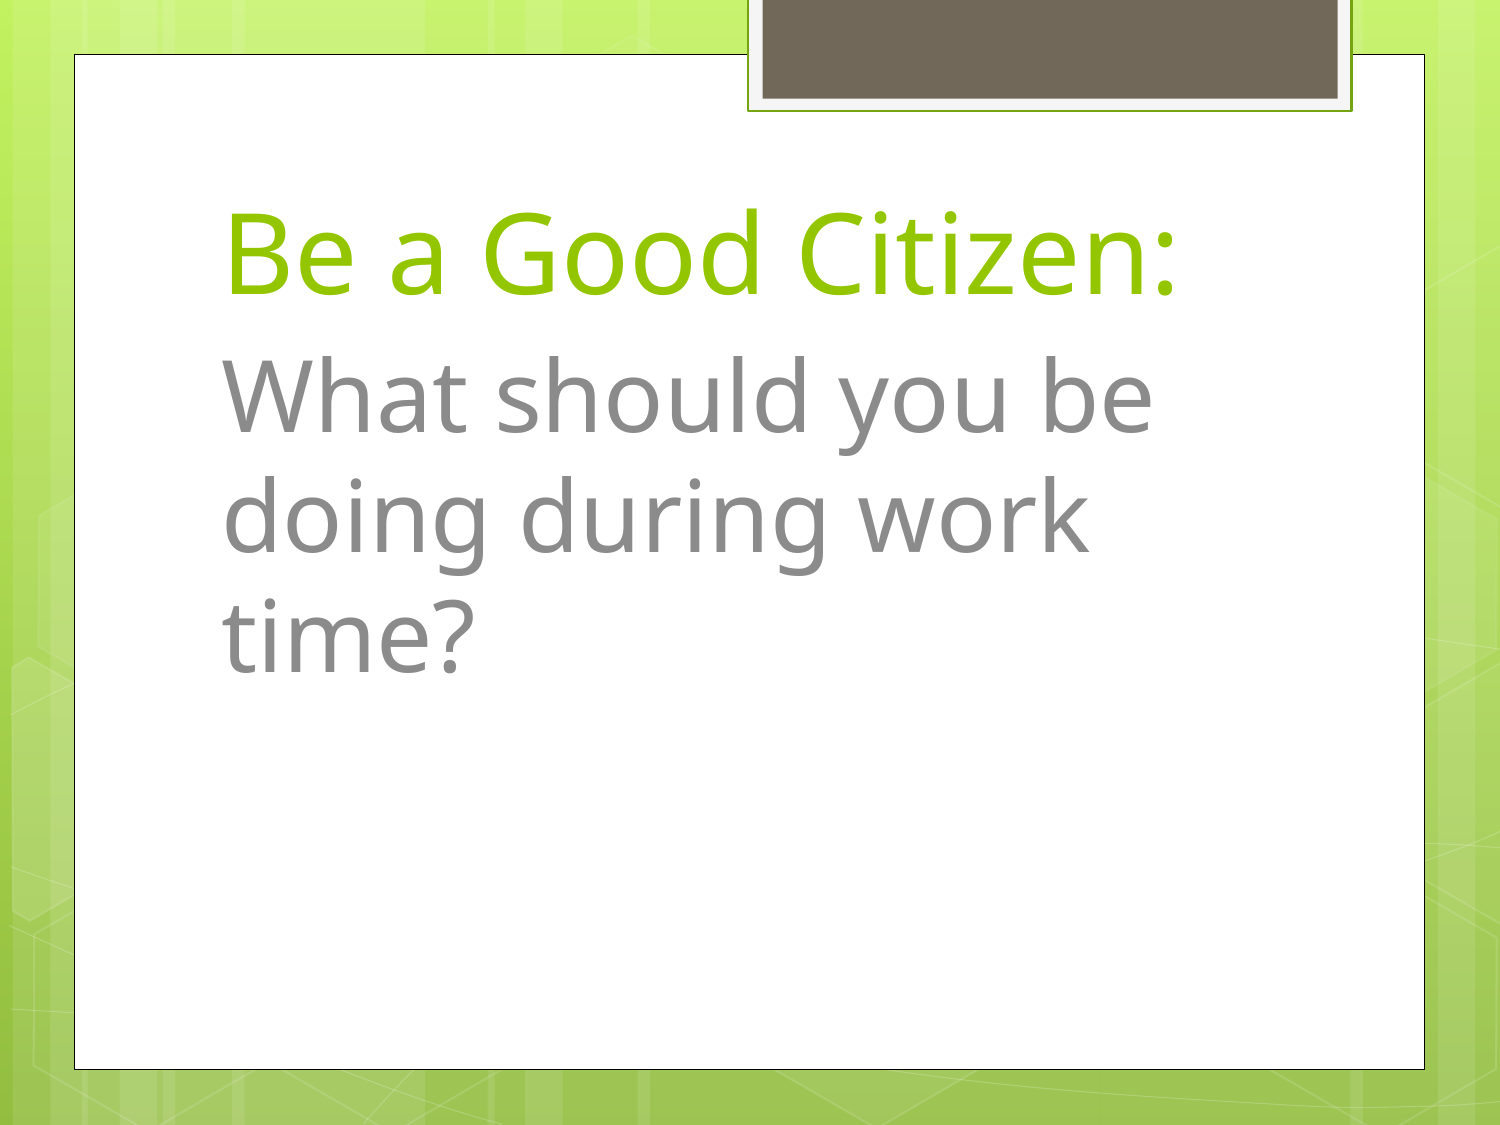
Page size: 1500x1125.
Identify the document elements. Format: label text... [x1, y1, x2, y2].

title Be a Good Citizen: [206, 174, 1296, 324]
list What should you be doing during work time? [206, 324, 1296, 950]
